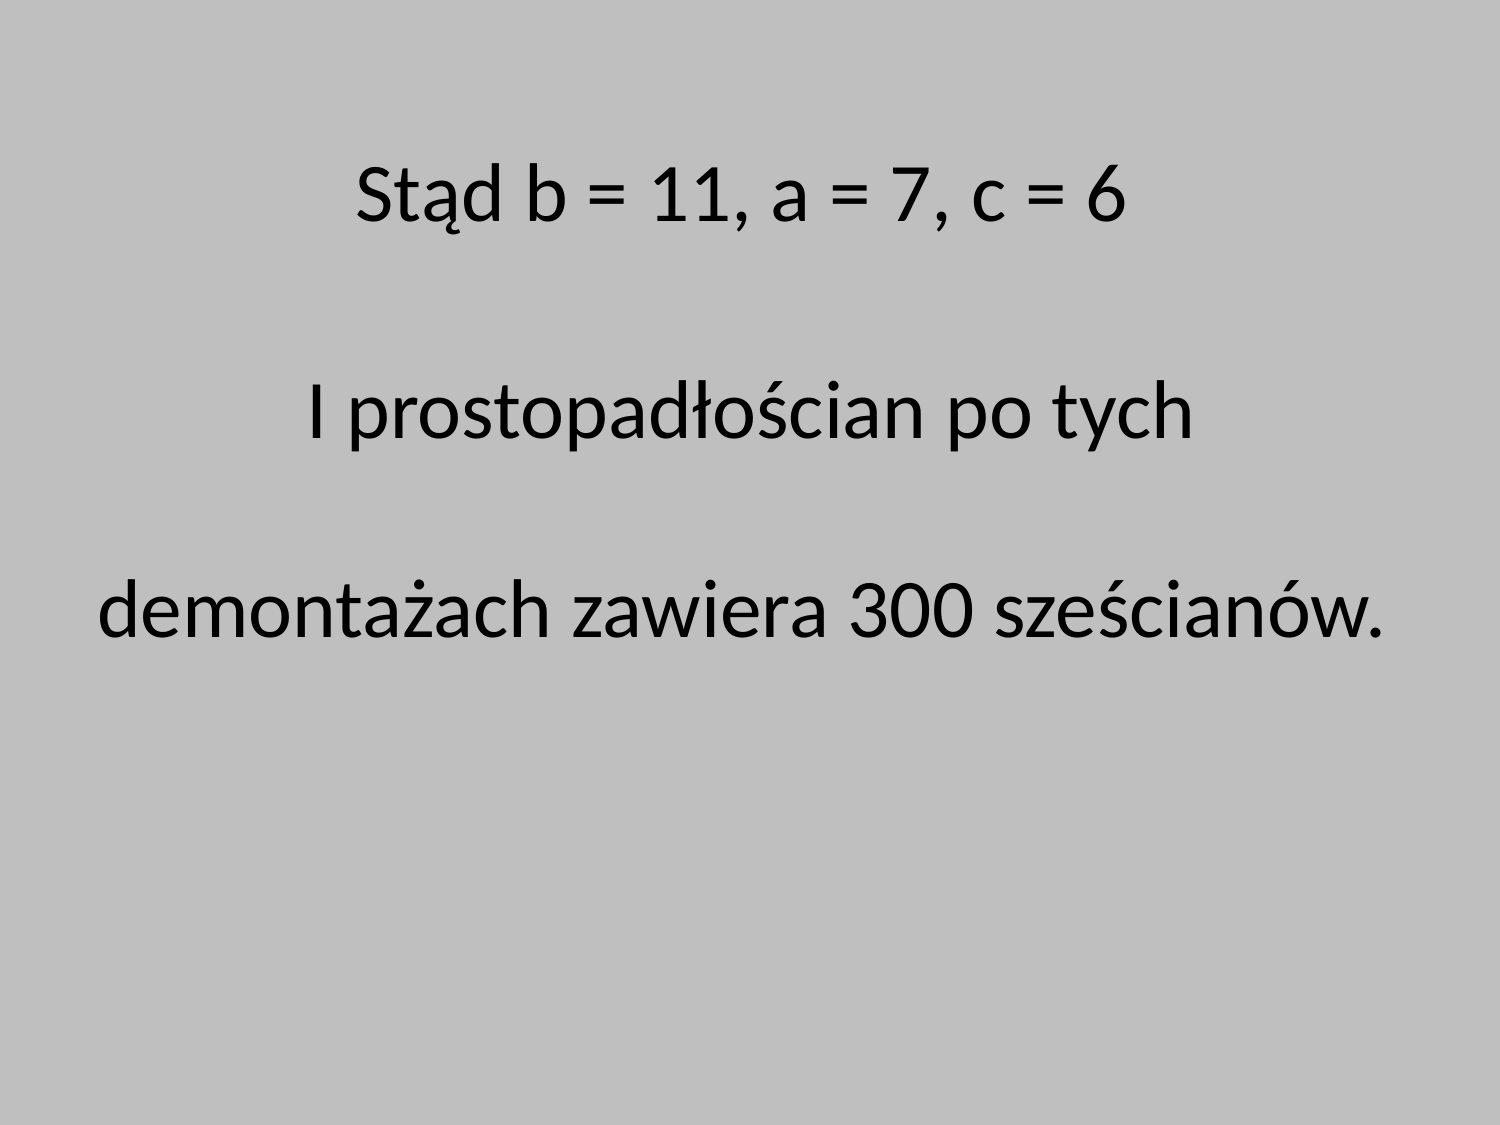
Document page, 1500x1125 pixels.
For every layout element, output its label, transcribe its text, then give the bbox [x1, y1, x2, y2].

list Stąd b = 11, a = 7, c = 6 I prostopadłościan po tych demontażach zawiera 300 sześcianów. [76, 30, 1427, 774]
